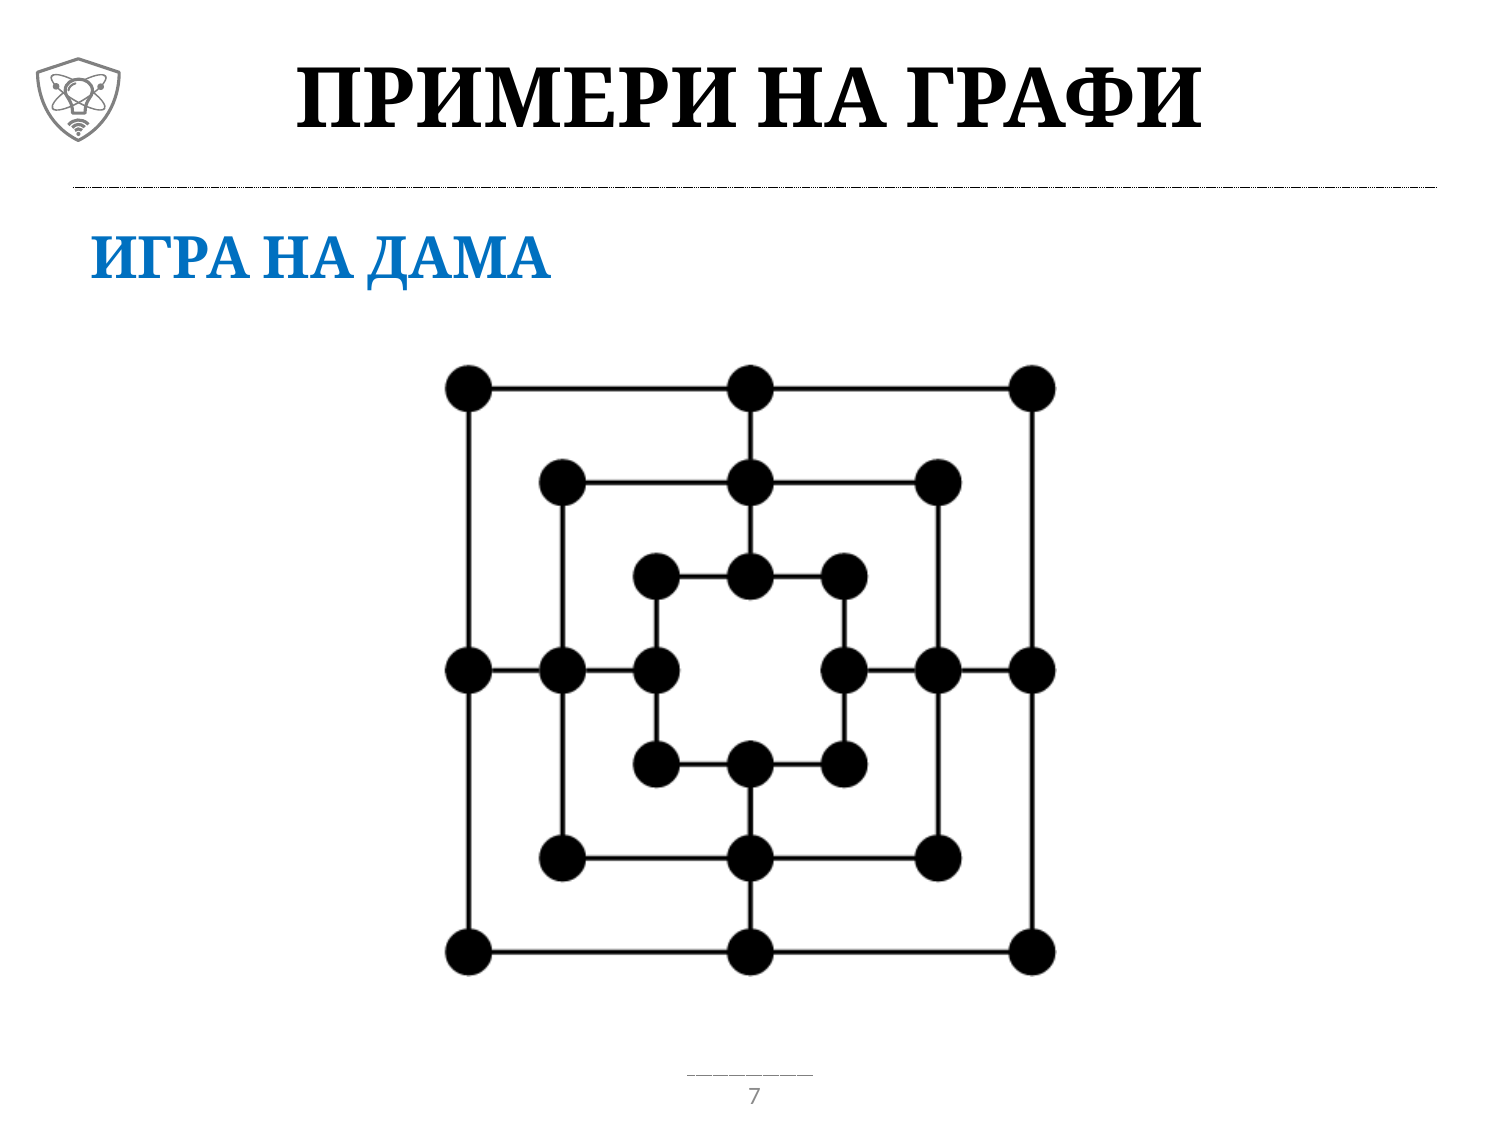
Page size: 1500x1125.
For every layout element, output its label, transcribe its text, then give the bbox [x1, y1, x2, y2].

picture [442, 362, 1058, 977]
title Примери на графи [0, 0, 1500, 188]
list Игра на дама [75, 212, 1450, 1063]
slide_number 7 [579, 1065, 930, 1125]
